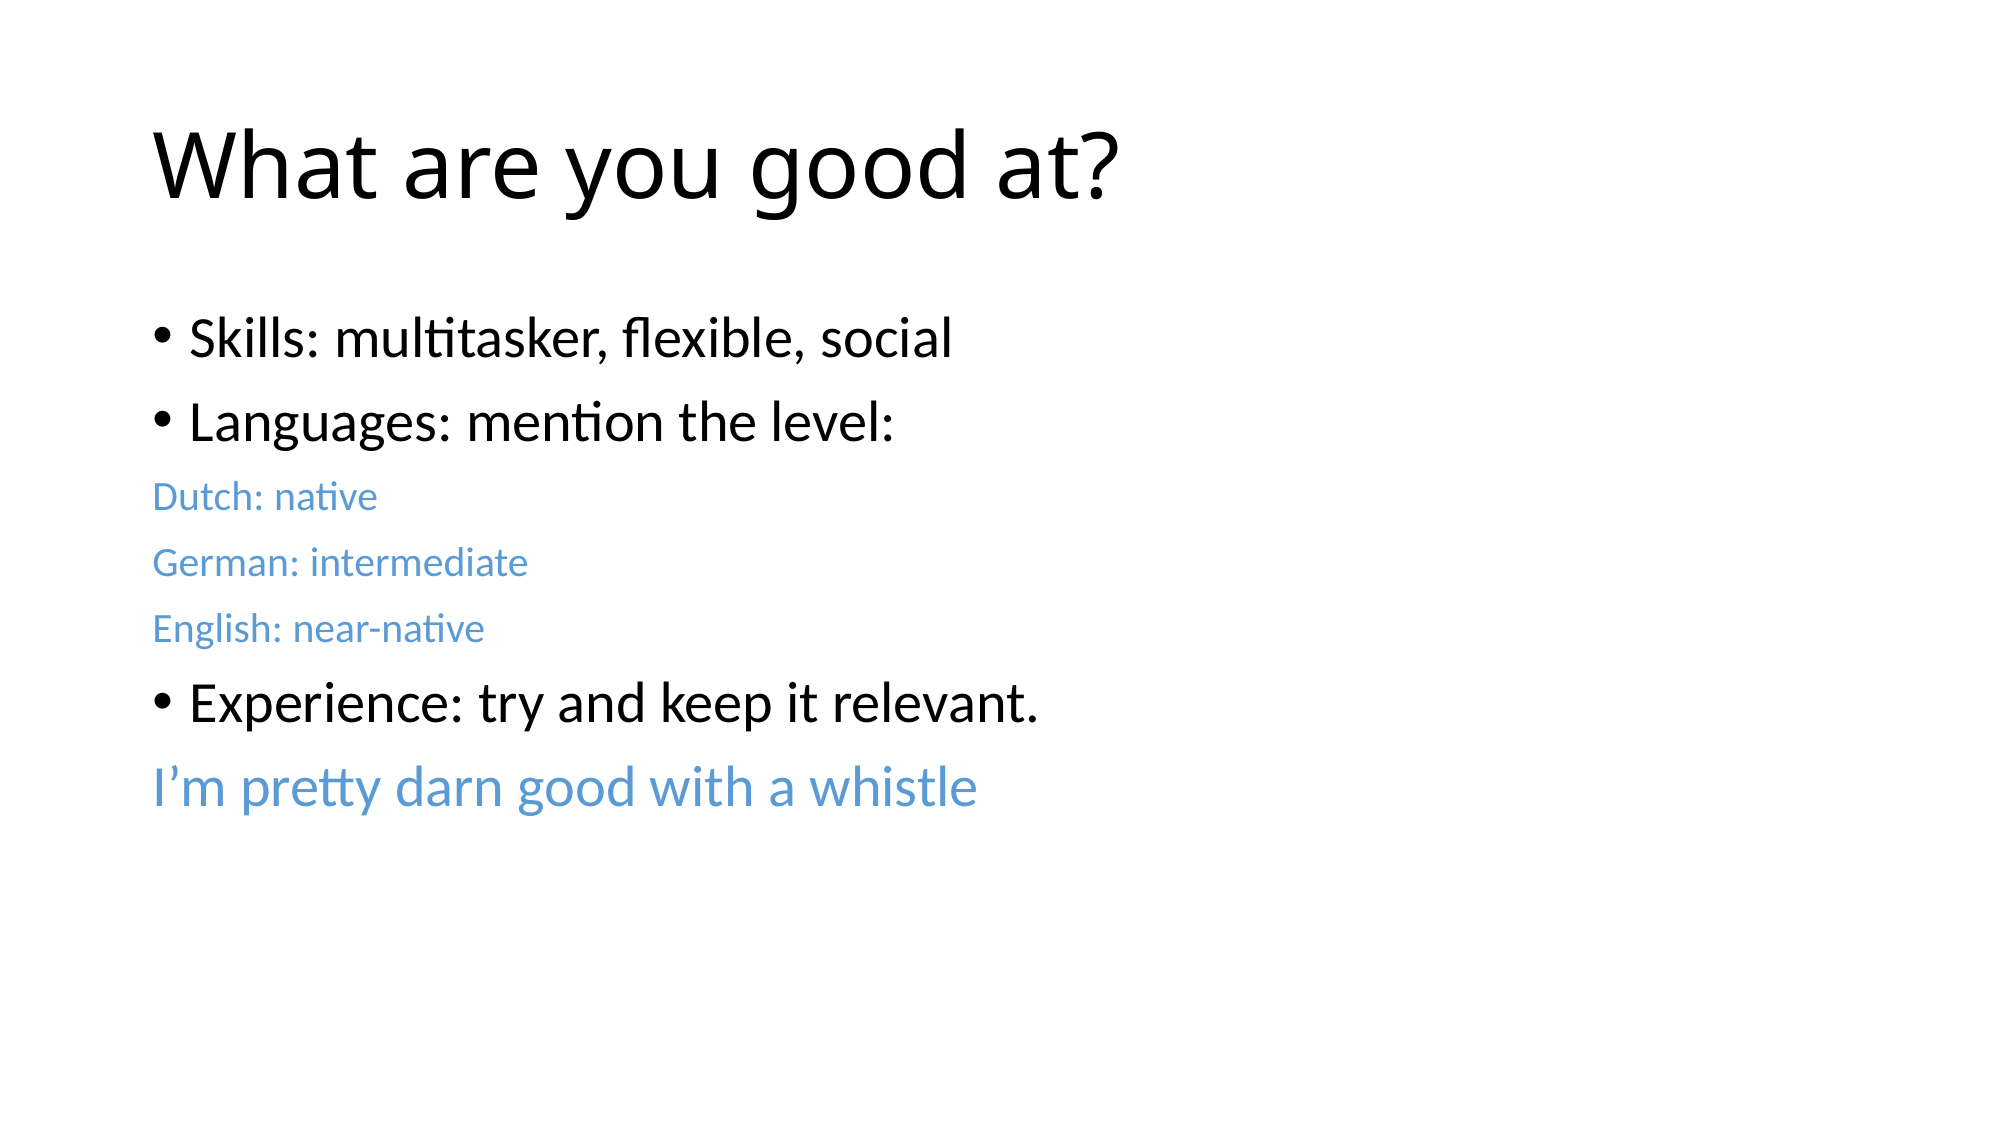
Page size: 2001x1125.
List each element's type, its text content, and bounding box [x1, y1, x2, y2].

title What are you good at? [137, 59, 1863, 278]
list Skills: multitasker, flexible, social Languages: mention the level: Dutch: native German: intermediate English: near-native Experience: try and keep it relevant. I’m pretty darn good with a whistle [137, 299, 1863, 1014]
